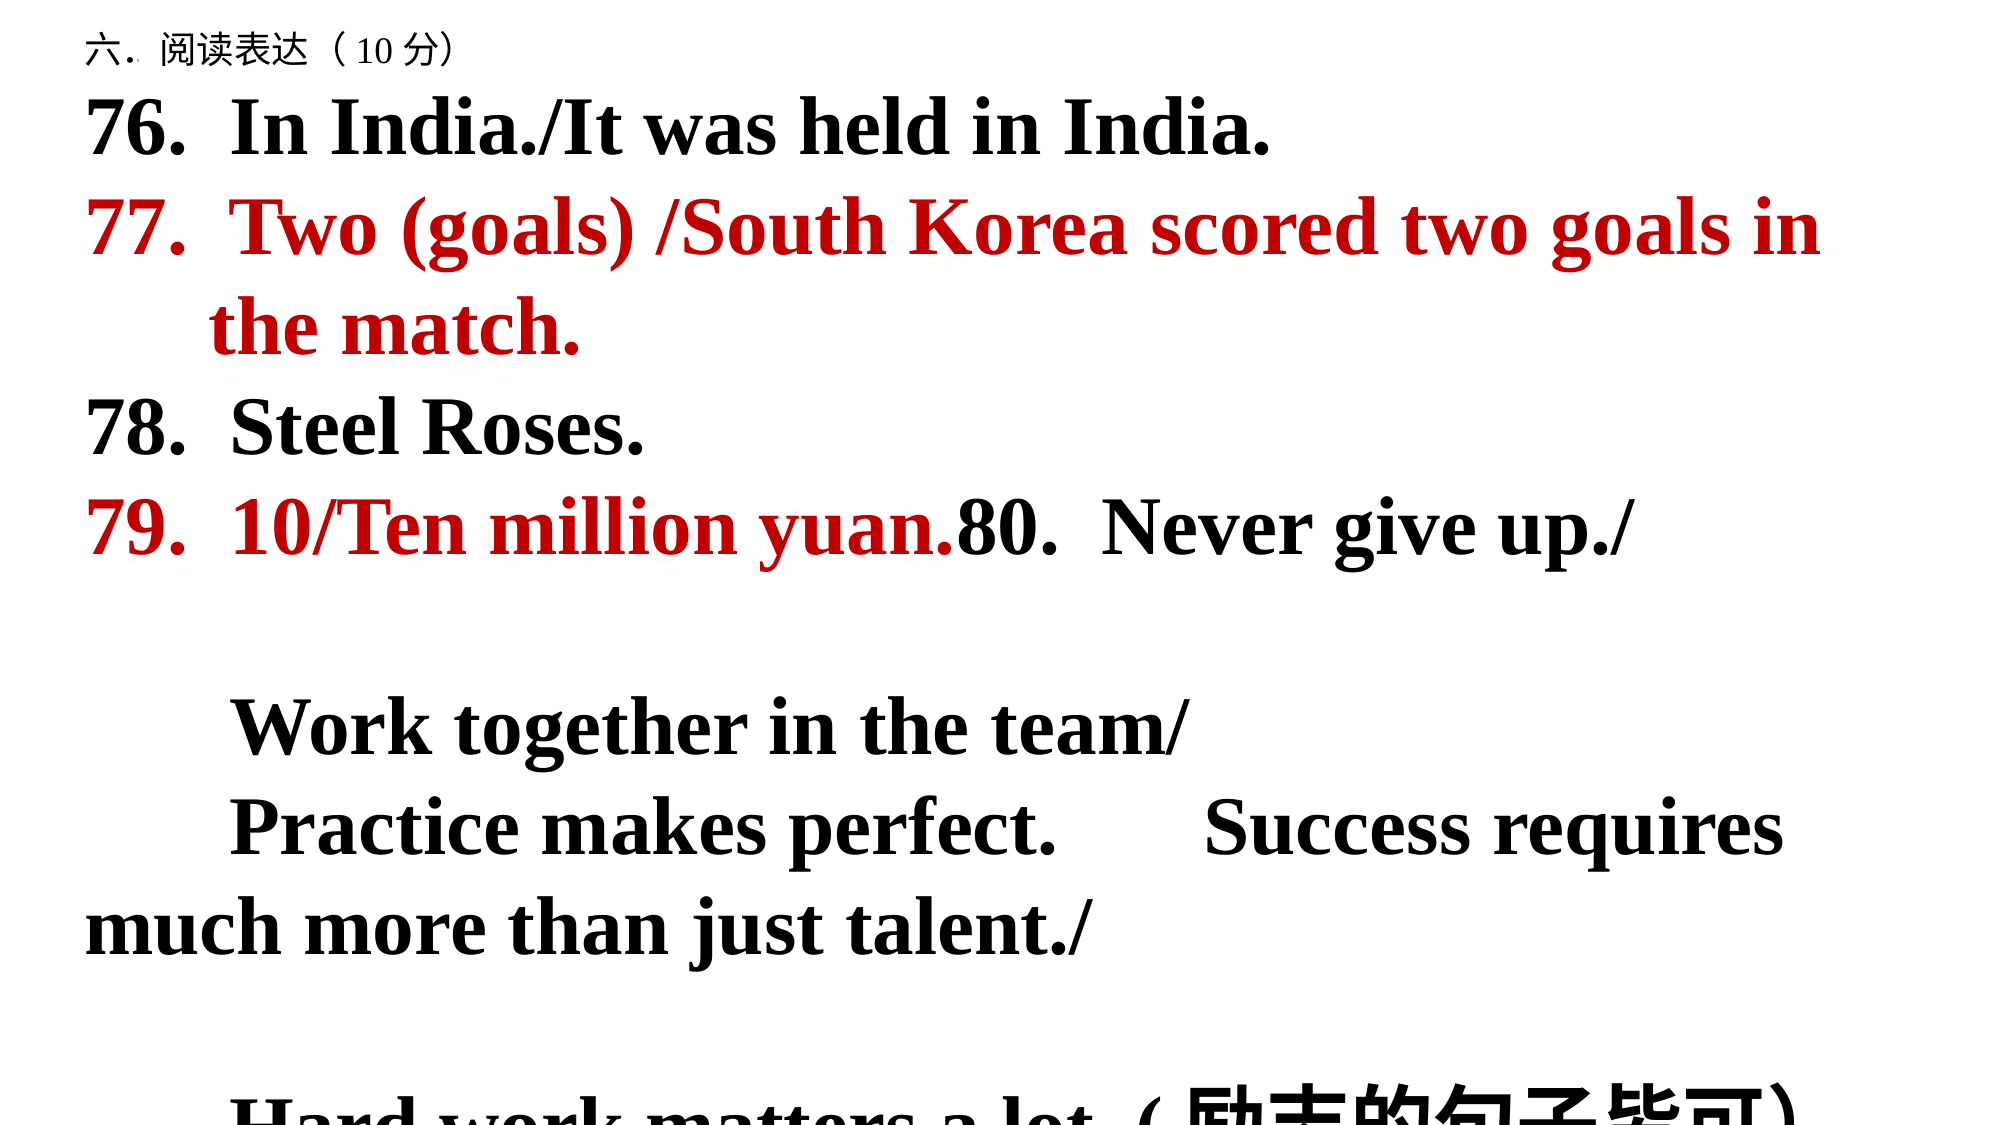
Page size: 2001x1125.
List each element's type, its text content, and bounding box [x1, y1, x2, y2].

text_box 六．阅读表达（10分） 76. In India./It was held in India. 77. Two (goals) /South Korea scored two goals in the match. 78. Steel Roses. 79. 10/Ten million yuan.80. Never give up./ Work together in the team/ Practice makes perfect. Success requires much more than just talent./ Hard work matters a lot. (励志的句子皆可） [69, 19, 1883, 798]
